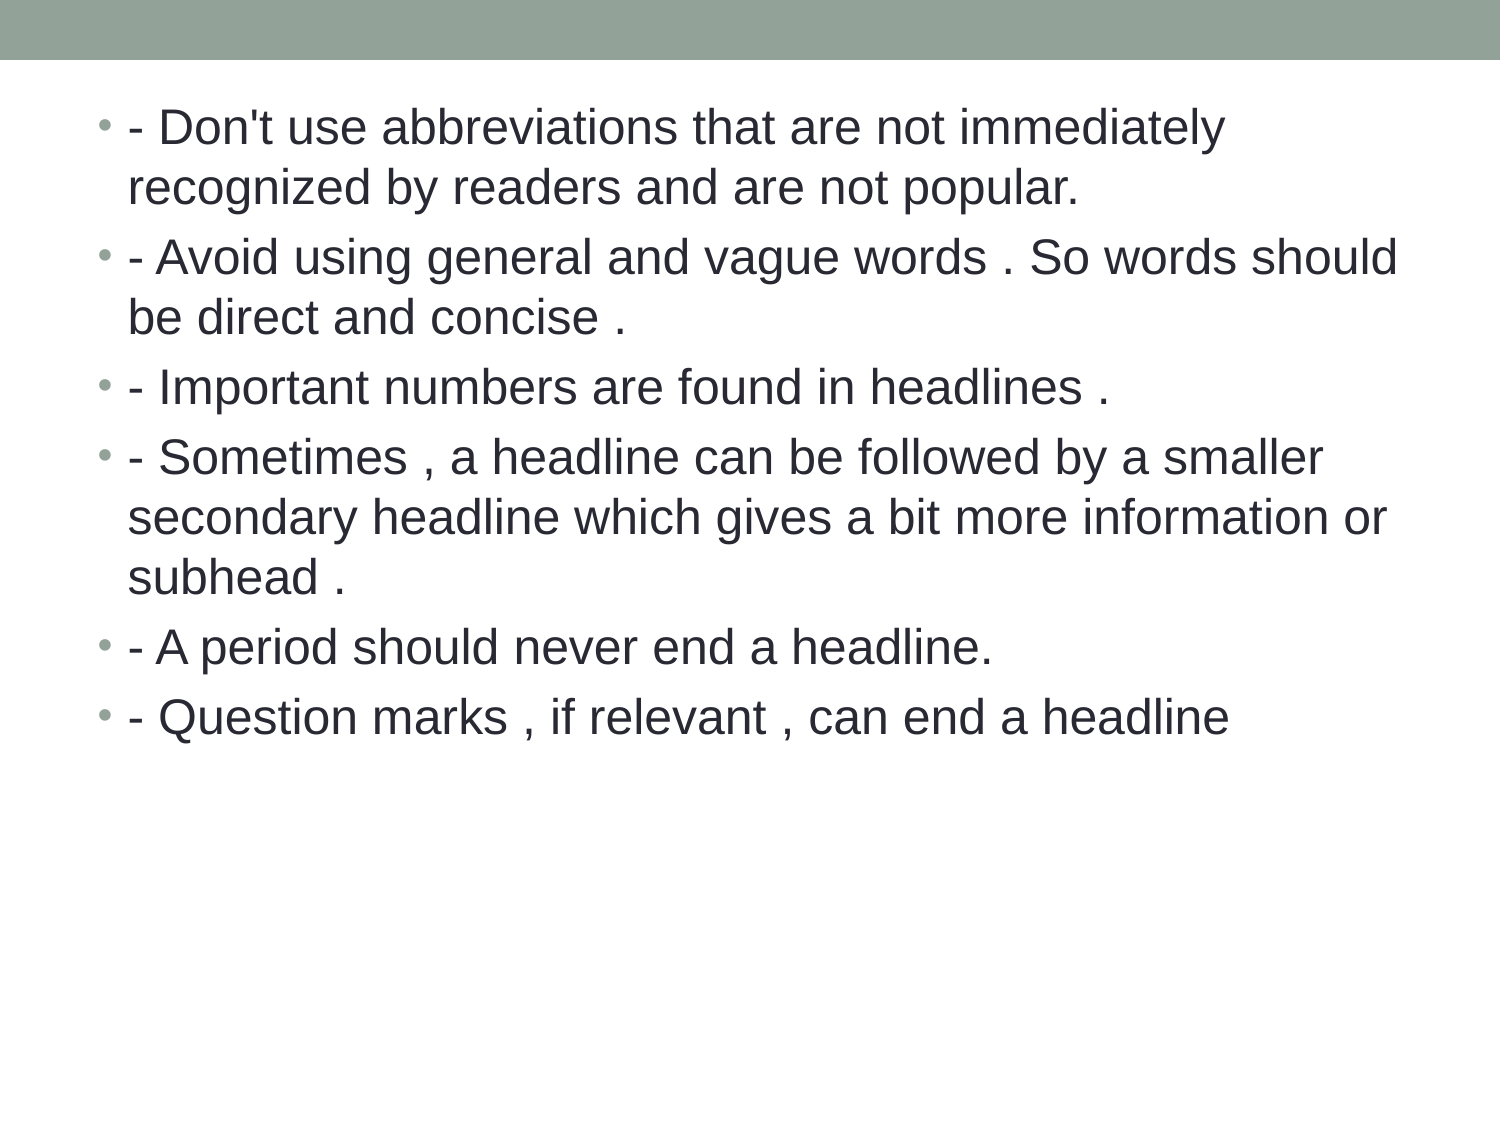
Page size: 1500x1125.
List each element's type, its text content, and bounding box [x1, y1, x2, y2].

list - Don't use abbreviations that are not immediately recognized by readers and are not popular. - Avoid using general and vague words . So words should be direct and concise . - Important numbers are found in headlines . - Sometimes , a headline can be followed by a smaller secondary headline which gives a bit more information or subhead . - A period should never end a headline. - Question marks , if relevant , can end a headline [82, 86, 1425, 988]
